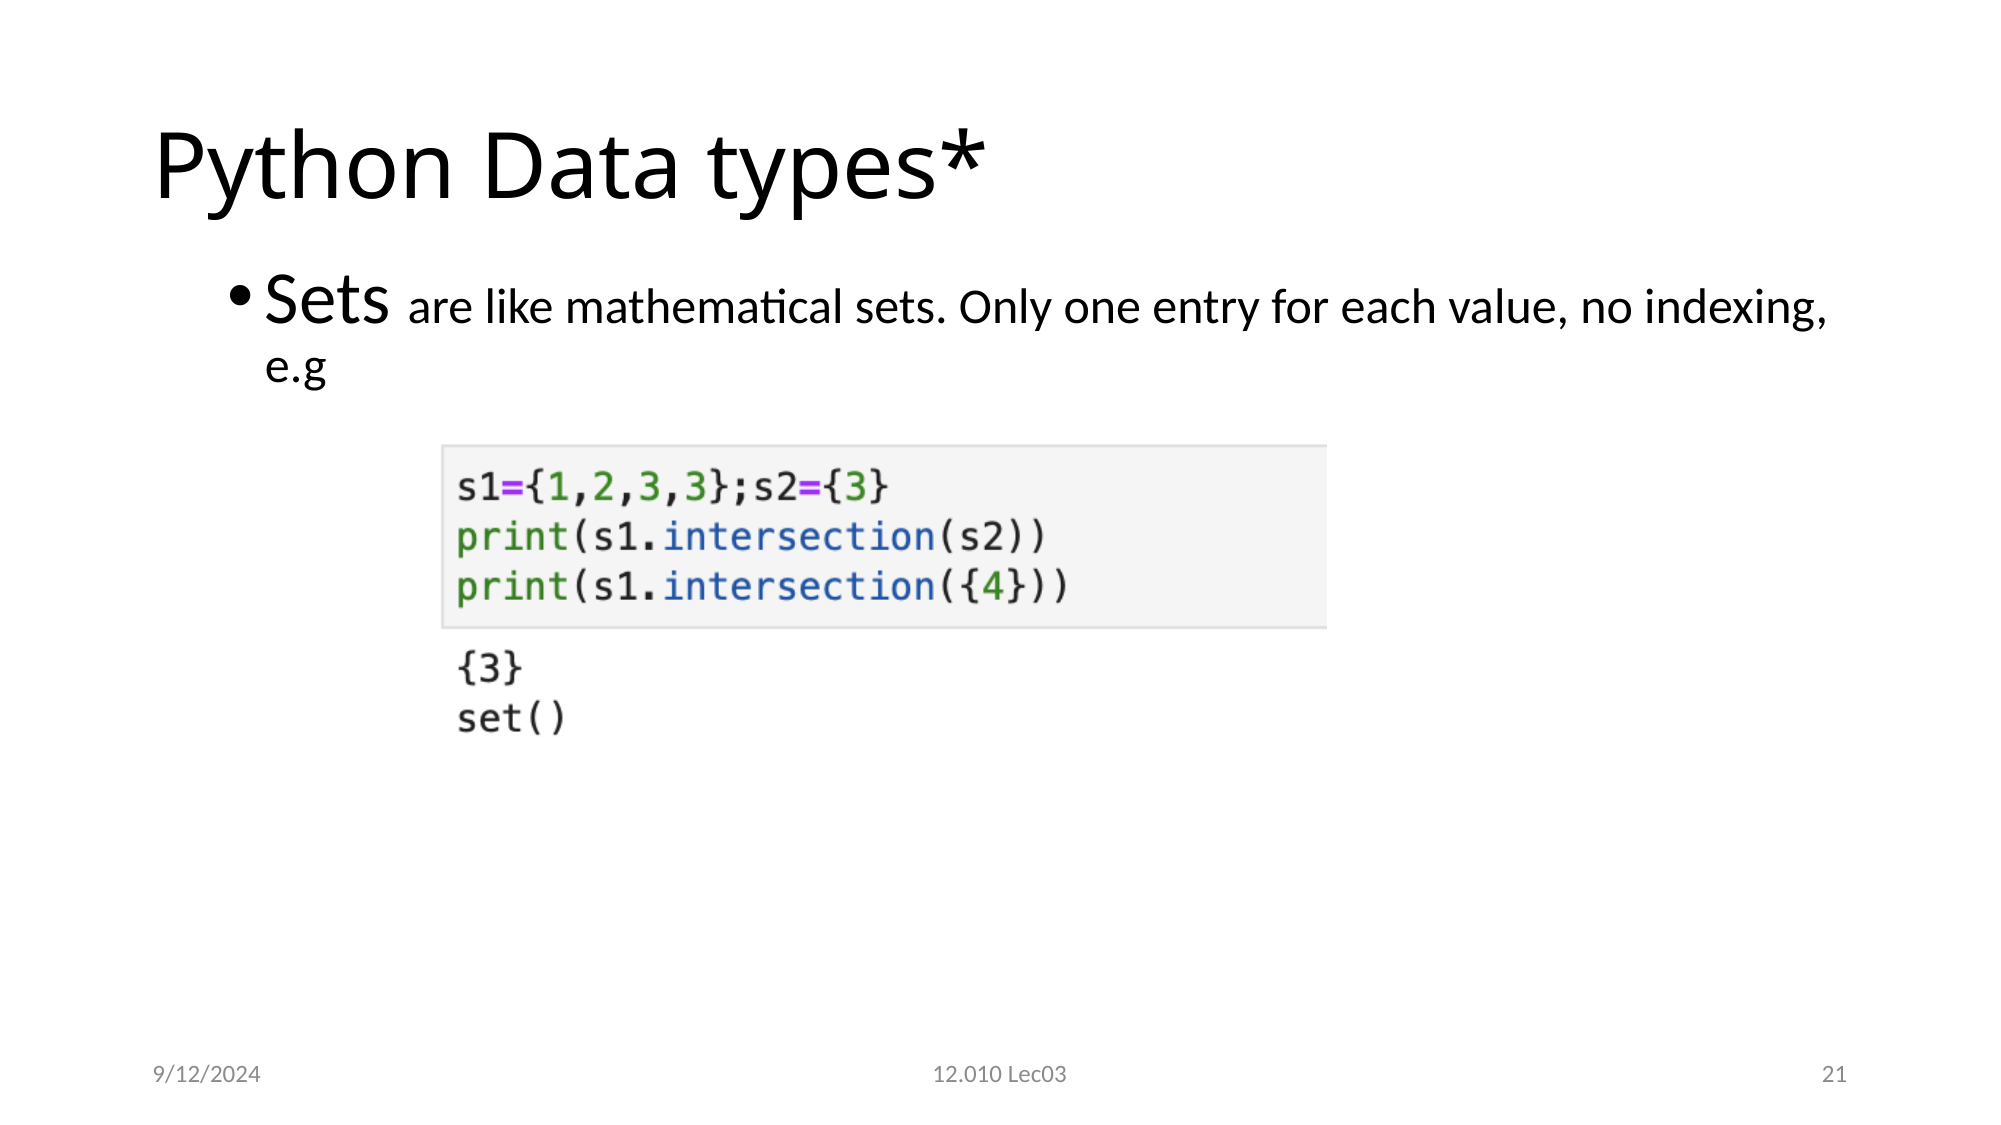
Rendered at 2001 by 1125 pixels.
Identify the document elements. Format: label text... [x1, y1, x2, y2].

slide_number 21 [1412, 1042, 1863, 1103]
picture [415, 427, 1327, 767]
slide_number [137, 1042, 588, 1103]
footer 12.010 Lec03 [662, 1042, 1338, 1103]
list Sets are like mathematical sets. Only one entry for each value, no indexing, e.g [137, 250, 1863, 965]
title Python Data types* [137, 59, 1863, 250]
